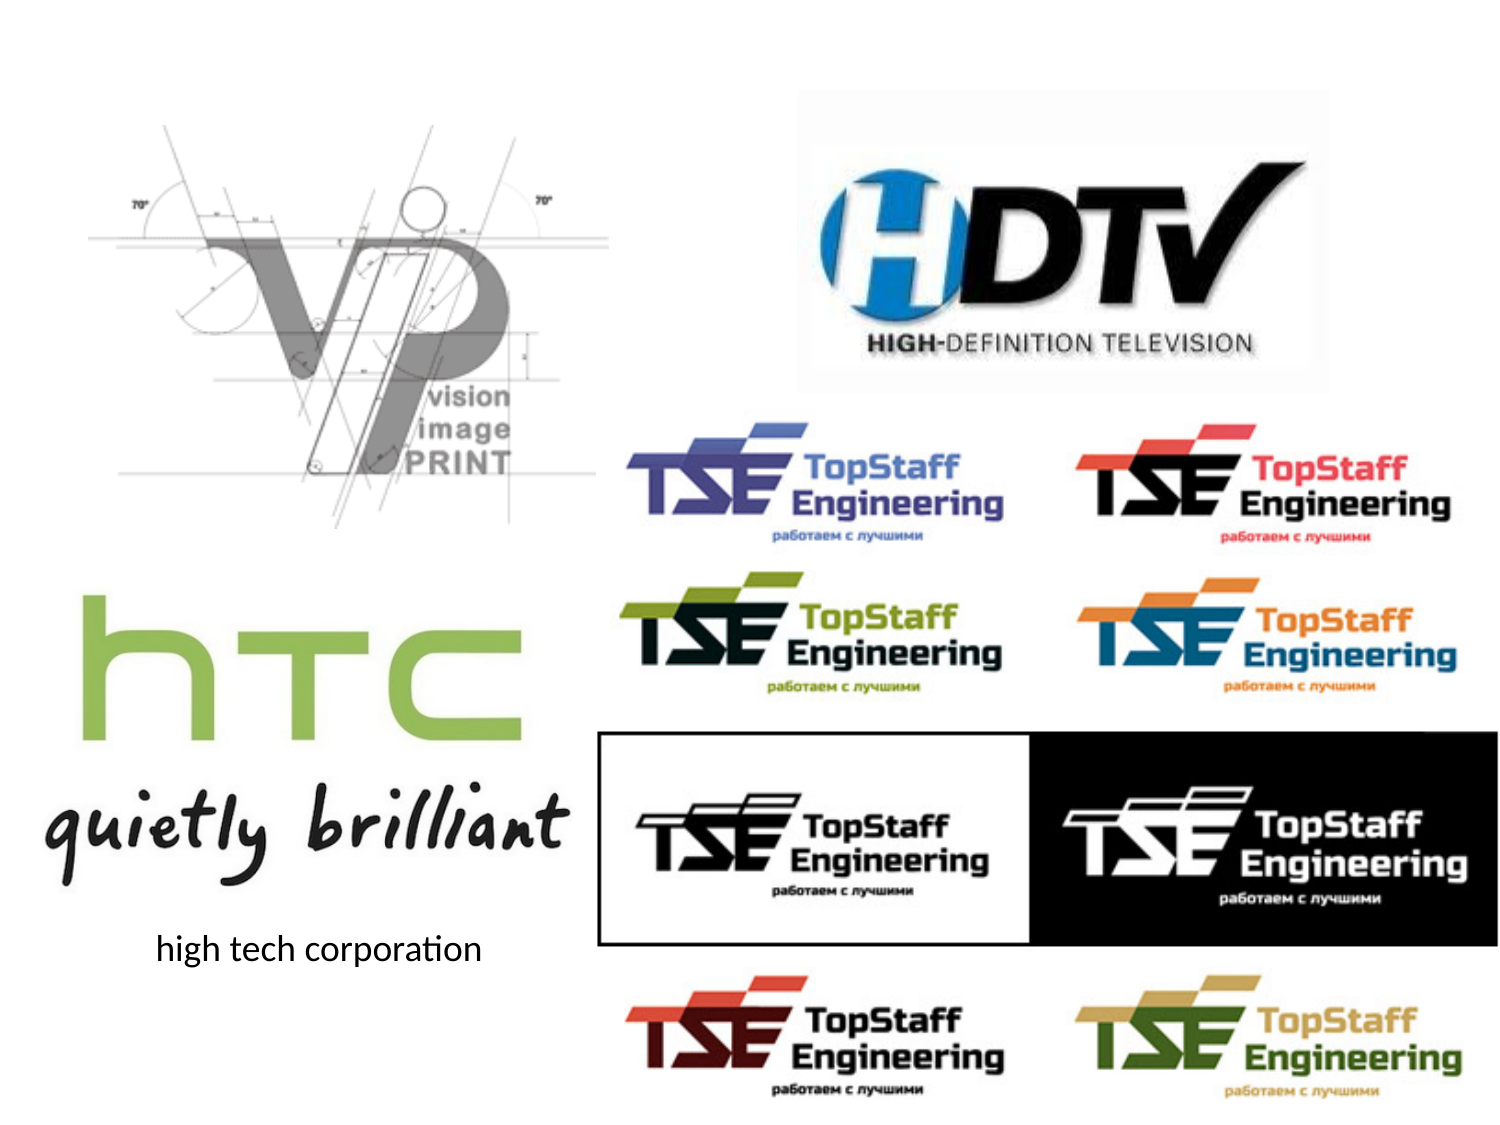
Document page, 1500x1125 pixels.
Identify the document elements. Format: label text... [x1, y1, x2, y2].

text_box high tech corporation [140, 916, 498, 977]
picture [88, 89, 1500, 1125]
picture [41, 586, 573, 896]
